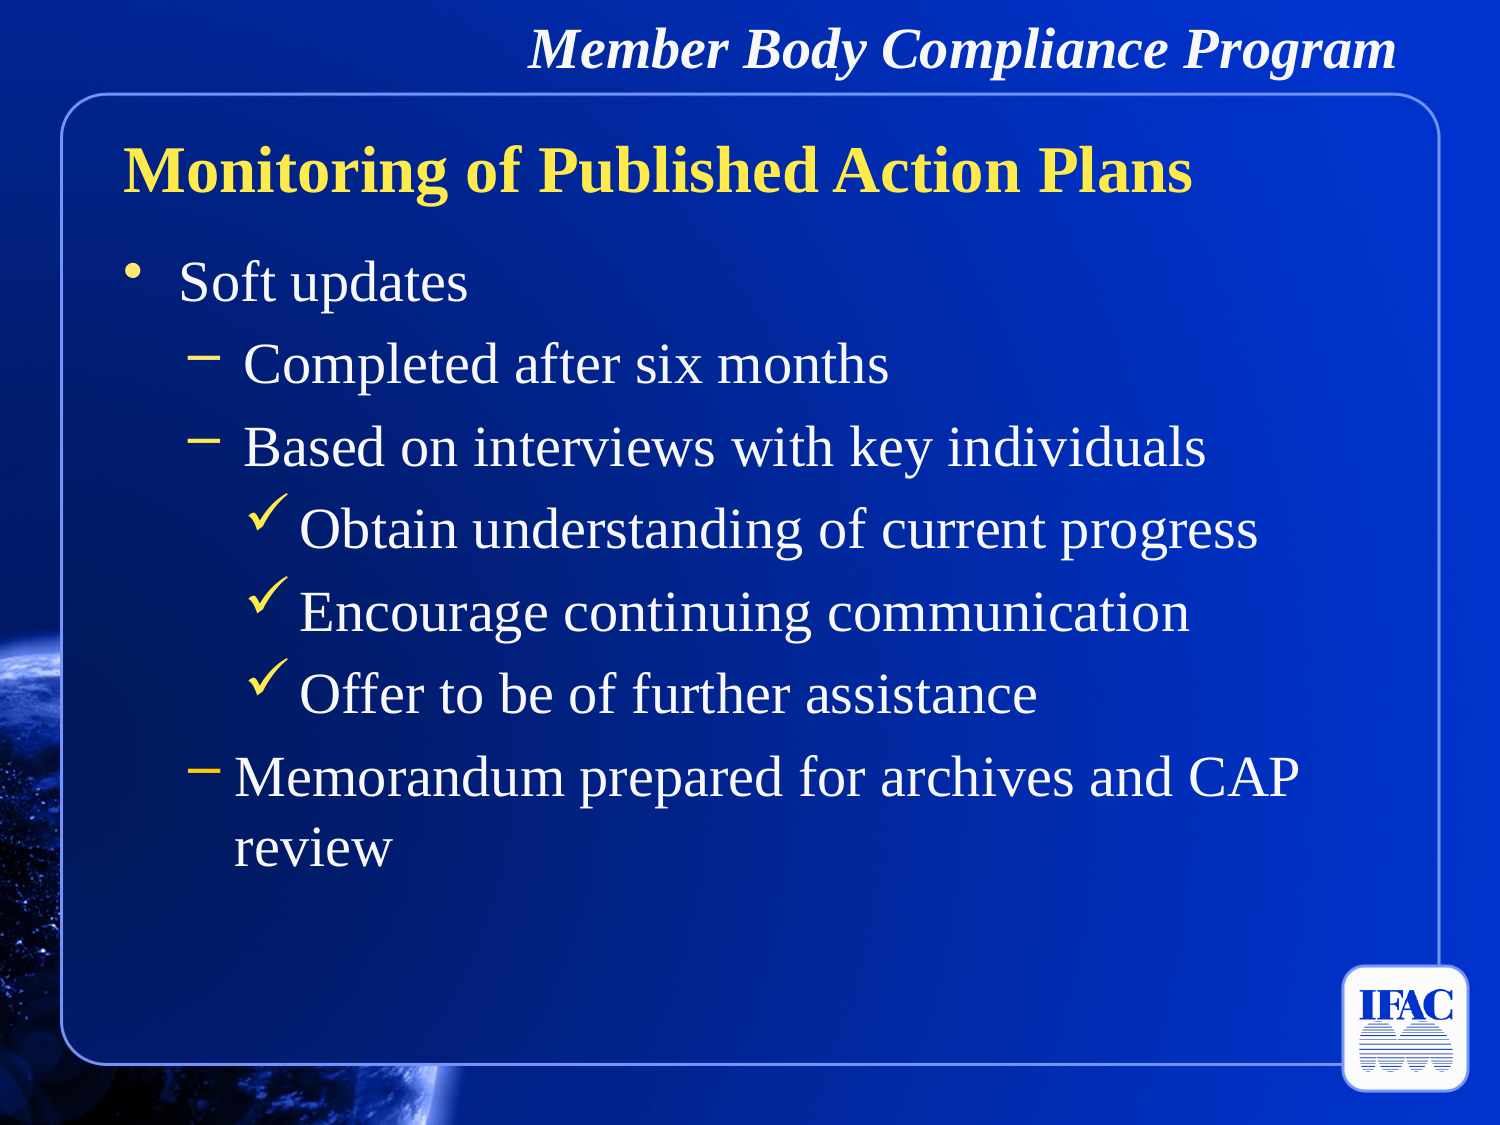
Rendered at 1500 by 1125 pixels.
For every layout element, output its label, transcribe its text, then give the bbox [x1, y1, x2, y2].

title Member Body Compliance Program [149, 0, 1414, 92]
list Monitoring of Published Action Plans [107, 118, 1411, 215]
picture [0, 0, 1500, 1125]
list Soft updates Completed after six months Based on interviews with key individuals Obtain understanding of current progress Encourage continuing communication Offer to be of further assistance Memorandum prepared for archives and CAP review [107, 234, 1411, 1048]
